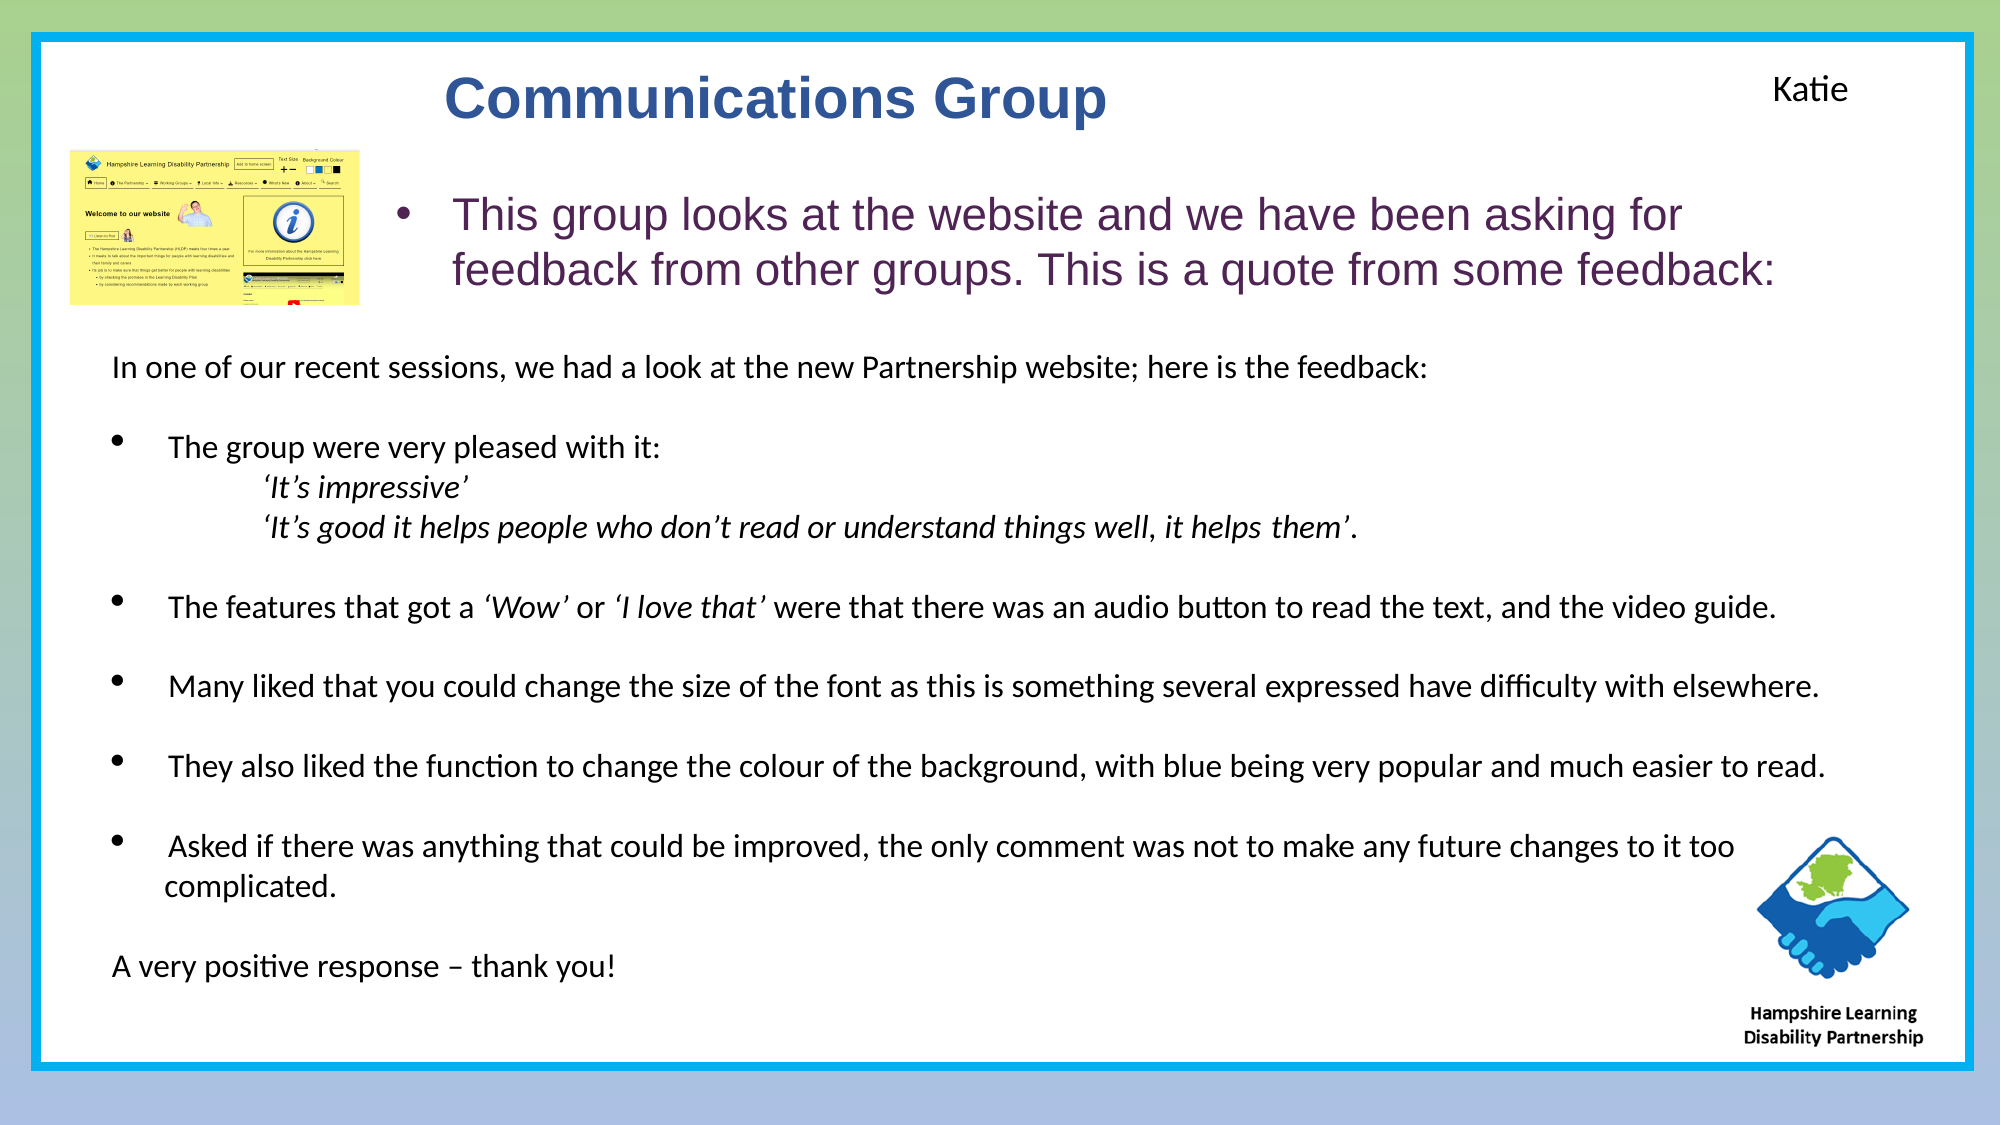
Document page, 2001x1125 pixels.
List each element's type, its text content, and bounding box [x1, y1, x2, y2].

text_box [35, 36, 1970, 1068]
text_box Katie [1758, 56, 1991, 117]
picture [1703, 830, 1964, 1061]
text_box In one of our recent sessions, we had a look at the new Partnership website; here is the feedback: The group were very pleased with it: ‘It’s impressive’ ‘It’s good it helps people who don’t read or understand things well, it helps them’. The features that got a ‘Wow’ or ‘I love that’ were that there was an audio button to read the text, and the video guide. Many liked that you could change the size of the font as this is something several expressed have difficulty with elsewhere. They also liked the function to change the colour of the background, with blue being very popular and much easier to read. Asked if there was anything that could be improved, the only comment was not to make any future changes to it too complicated. A very positive response – thank you! [97, 337, 1863, 992]
picture [69, 149, 360, 305]
text_box Communications Group This group looks at the website and we have been asking for feedback from other groups. This is a quote from some feedback: [380, 52, 1893, 303]
